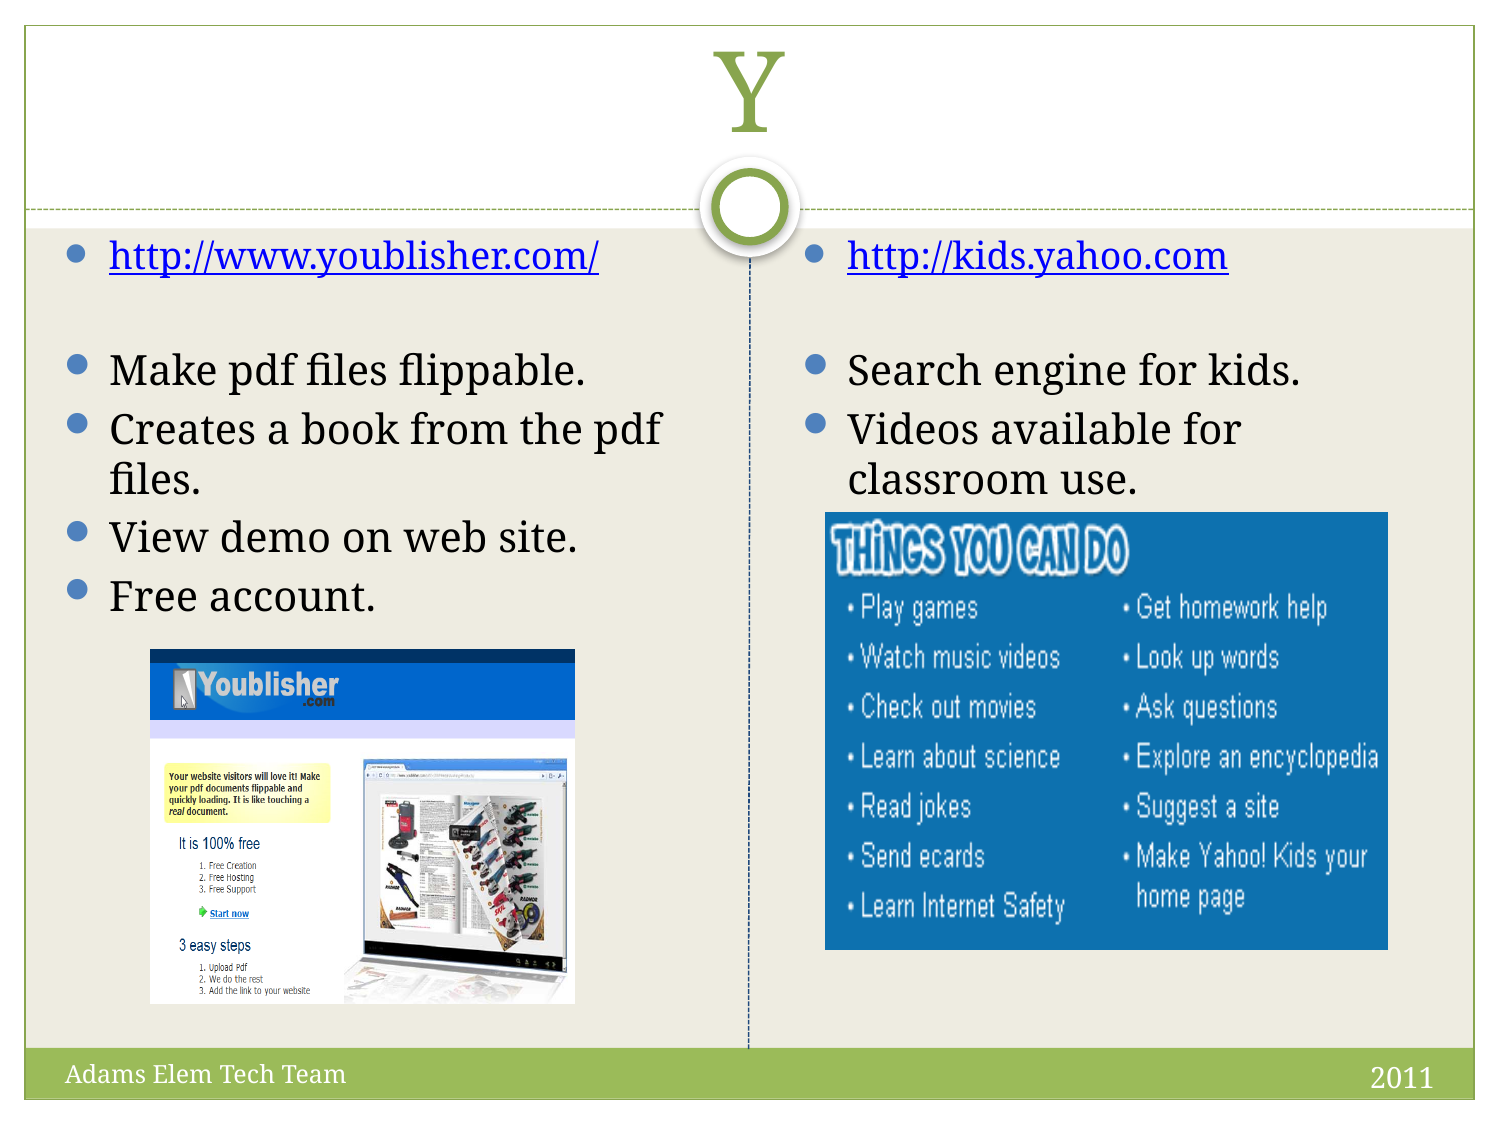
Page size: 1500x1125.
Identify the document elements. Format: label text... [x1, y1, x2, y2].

footer Adams Elem Tech Team [50, 1051, 638, 1112]
list http://kids.yahoo.com Search engine for kids. Videos available for classroom use. [787, 224, 1450, 993]
picture [149, 649, 576, 1004]
title Y [49, 37, 1450, 162]
list http://www.youblisher.com/ Make pdf files flippable. Creates a book from the pdf files. View demo on web site. Free account. [49, 224, 712, 993]
picture [824, 512, 1388, 951]
slide_number 2011 [950, 1051, 1450, 1112]
